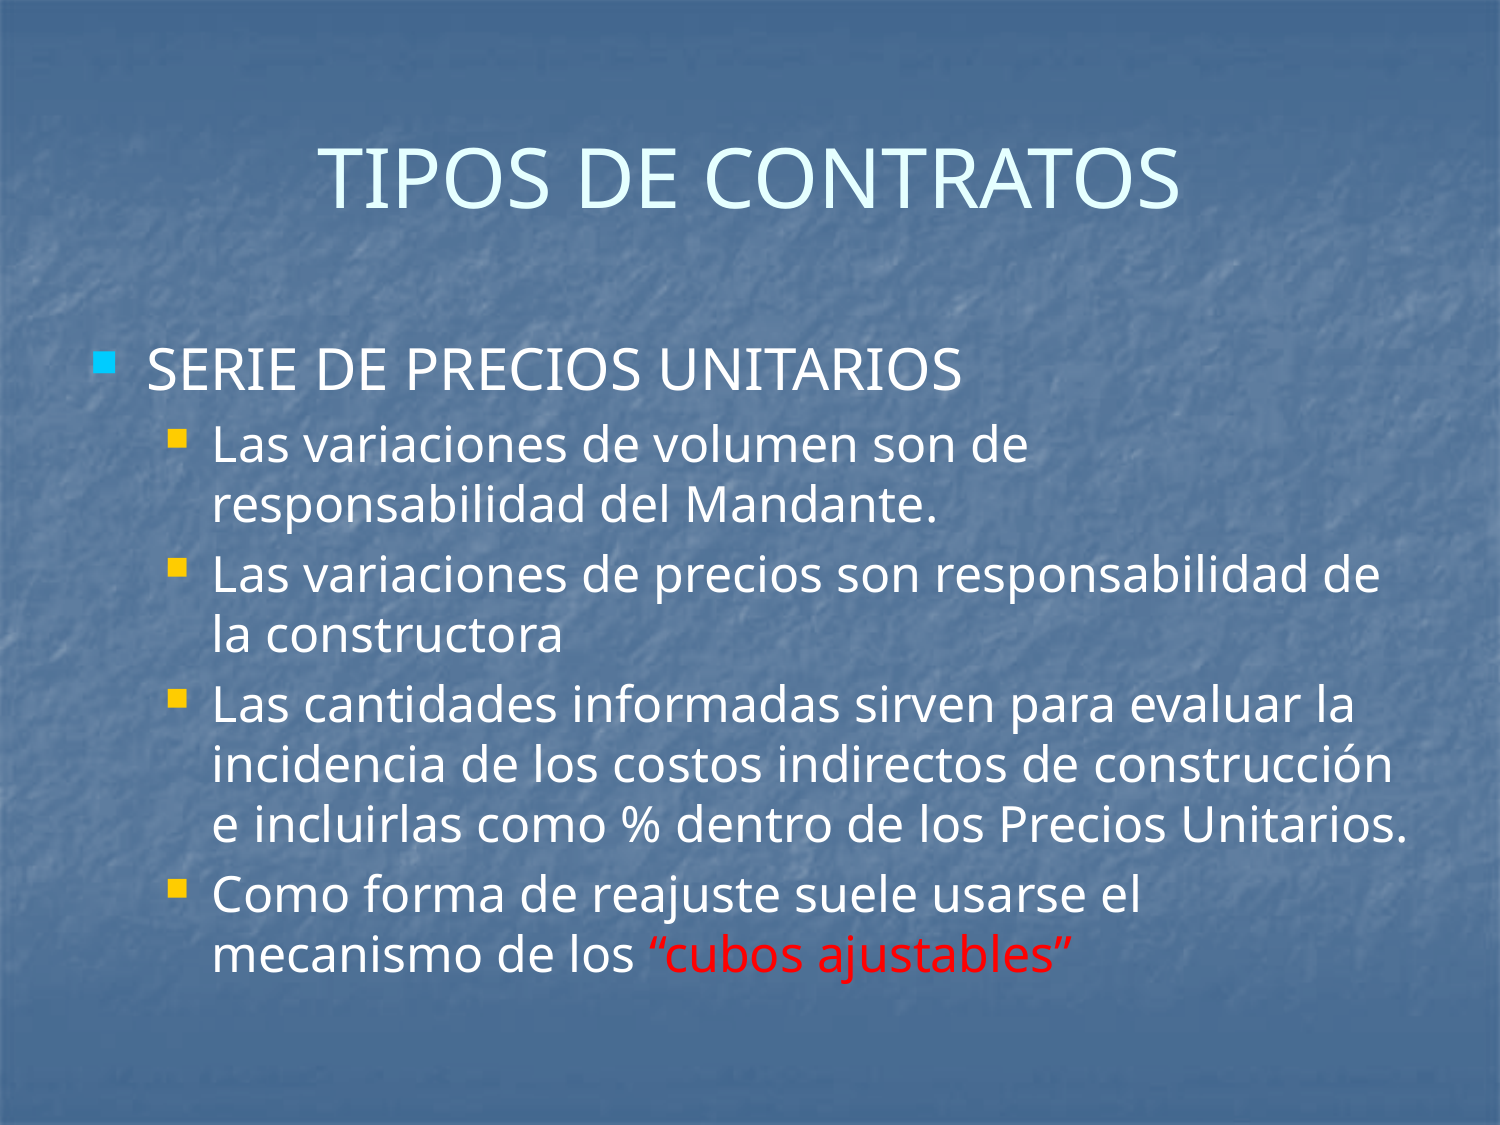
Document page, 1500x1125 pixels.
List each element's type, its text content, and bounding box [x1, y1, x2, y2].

title TIPOS DE CONTRATOS [74, 62, 1426, 288]
list SERIE DE PRECIOS UNITARIOS Las variaciones de volumen son de responsabilidad del Mandante. Las variaciones de precios son responsabilidad de la constructora Las cantidades informadas sirven para evaluar la incidencia de los costos indirectos de construcción e incluirlas como % dentro de los Precios Unitarios. Como forma de reajuste suele usarse el mecanismo de los “cubos ajustables” [74, 324, 1426, 1095]
